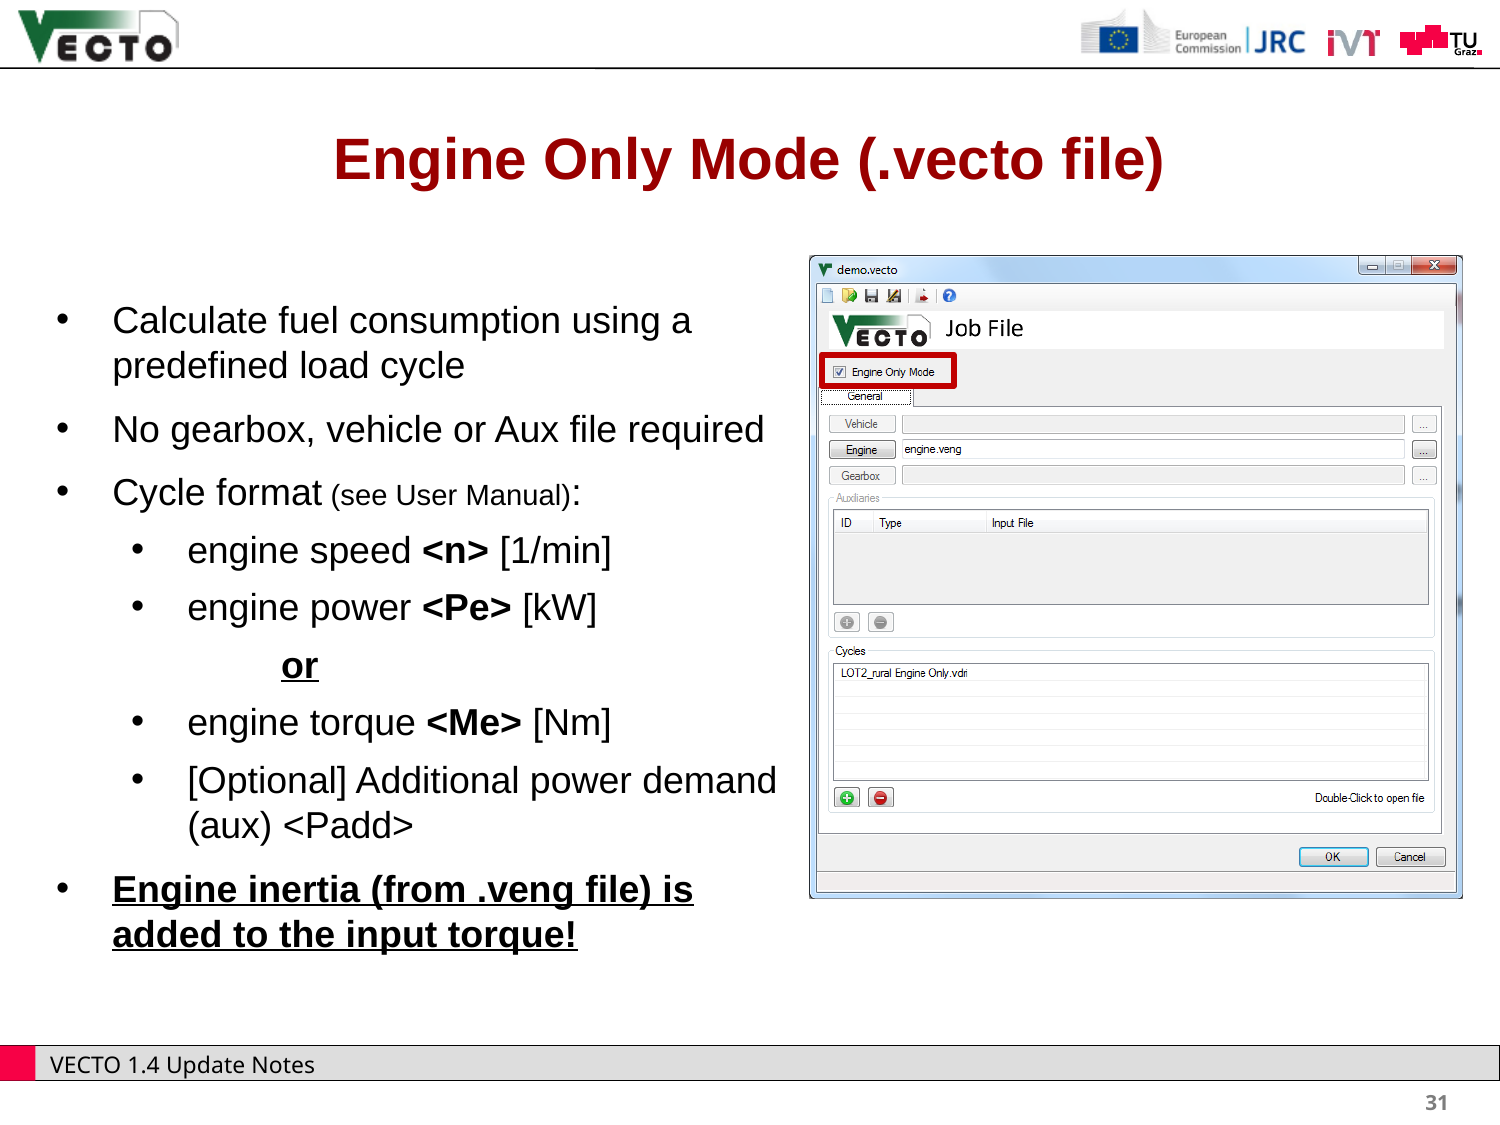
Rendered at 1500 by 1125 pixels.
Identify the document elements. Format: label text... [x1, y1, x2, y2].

picture [1080, 7, 1306, 54]
text_box Calculate fuel consumption using a predefined load cycle No gearbox, vehicle or Aux file required Cycle format (see User Manual): engine speed <n> [1/min] engine power <Pe> [kW] or engine torque <Me> [Nm] [Optional] Additional power demand (aux) <Padd> Engine inertia (from .veng file) is added to the input torque! [41, 288, 822, 963]
title Engine Only Mode (.vecto file) [0, 127, 1500, 185]
picture [808, 255, 1463, 899]
picture [17, 9, 179, 65]
picture [1328, 30, 1380, 56]
